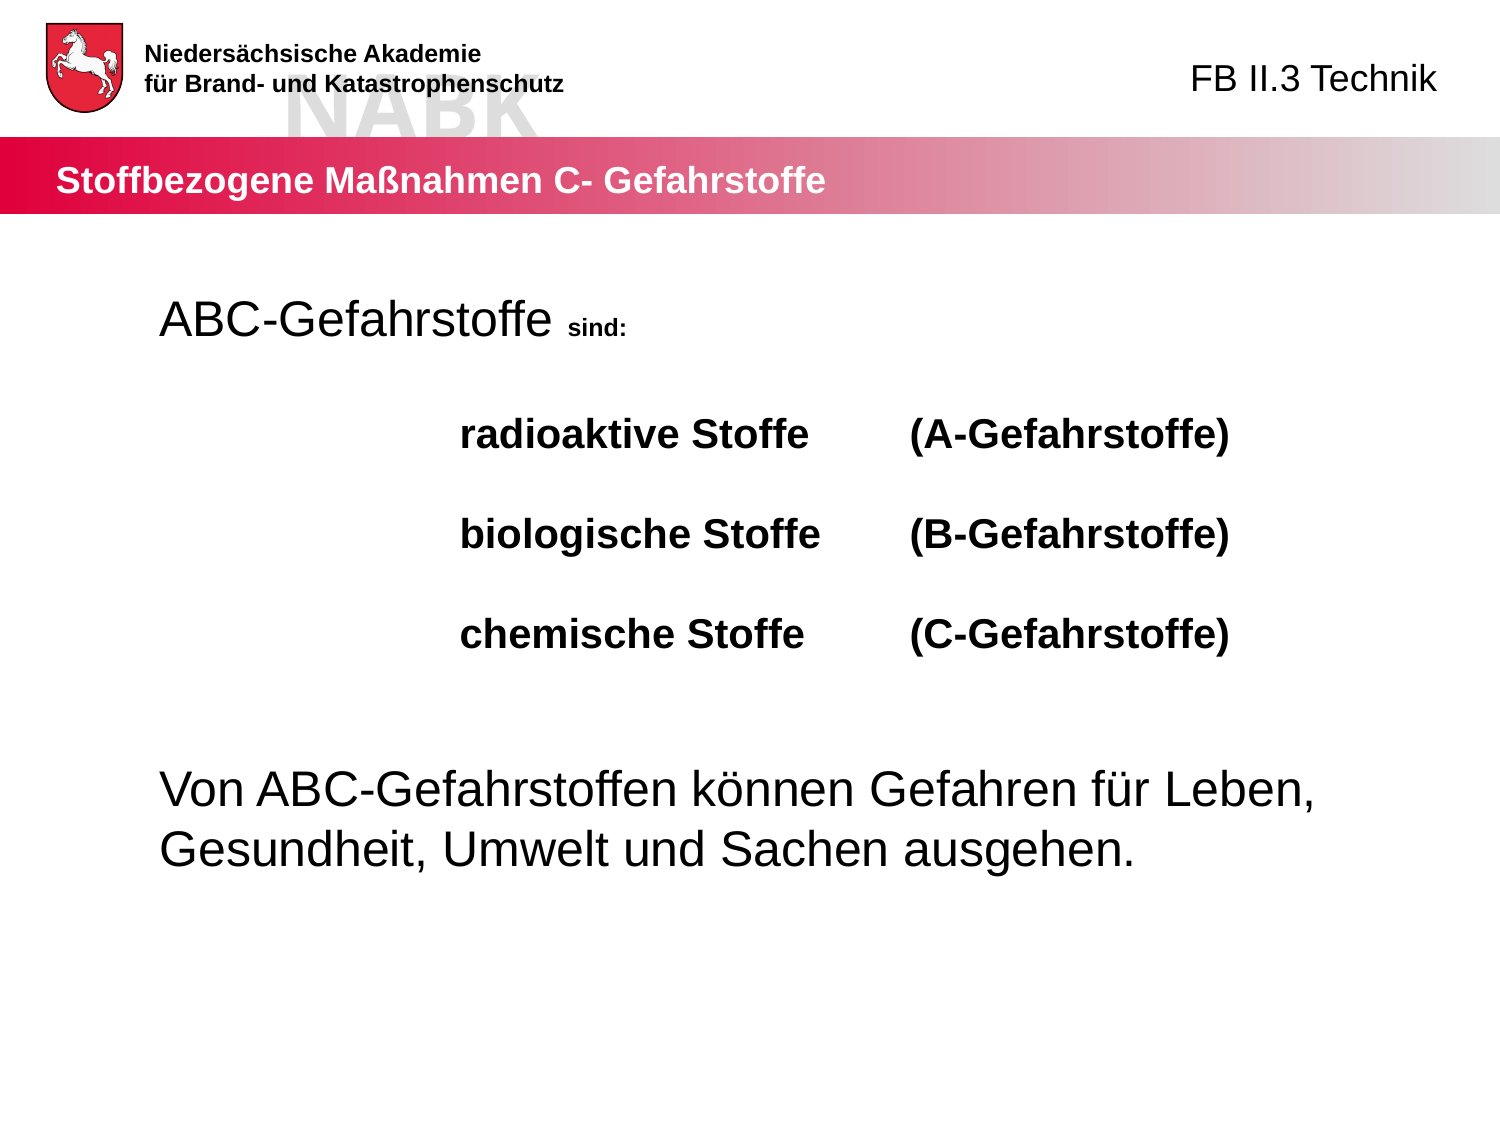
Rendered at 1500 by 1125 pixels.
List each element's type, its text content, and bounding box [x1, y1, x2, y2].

picture [45, 22, 124, 114]
text_box ABC-Gefahrstoffe sind: radioaktive Stoffe (A-Gefahrstoffe) biologische Stoffe (B-Gefahrstoffe) chemische Stoffe (C-Gefahrstoffe) Von ABC-Gefahrstoffen können Gefahren für Leben, Gesundheit, Umwelt und Sachen ausgehen. [144, 278, 1333, 945]
